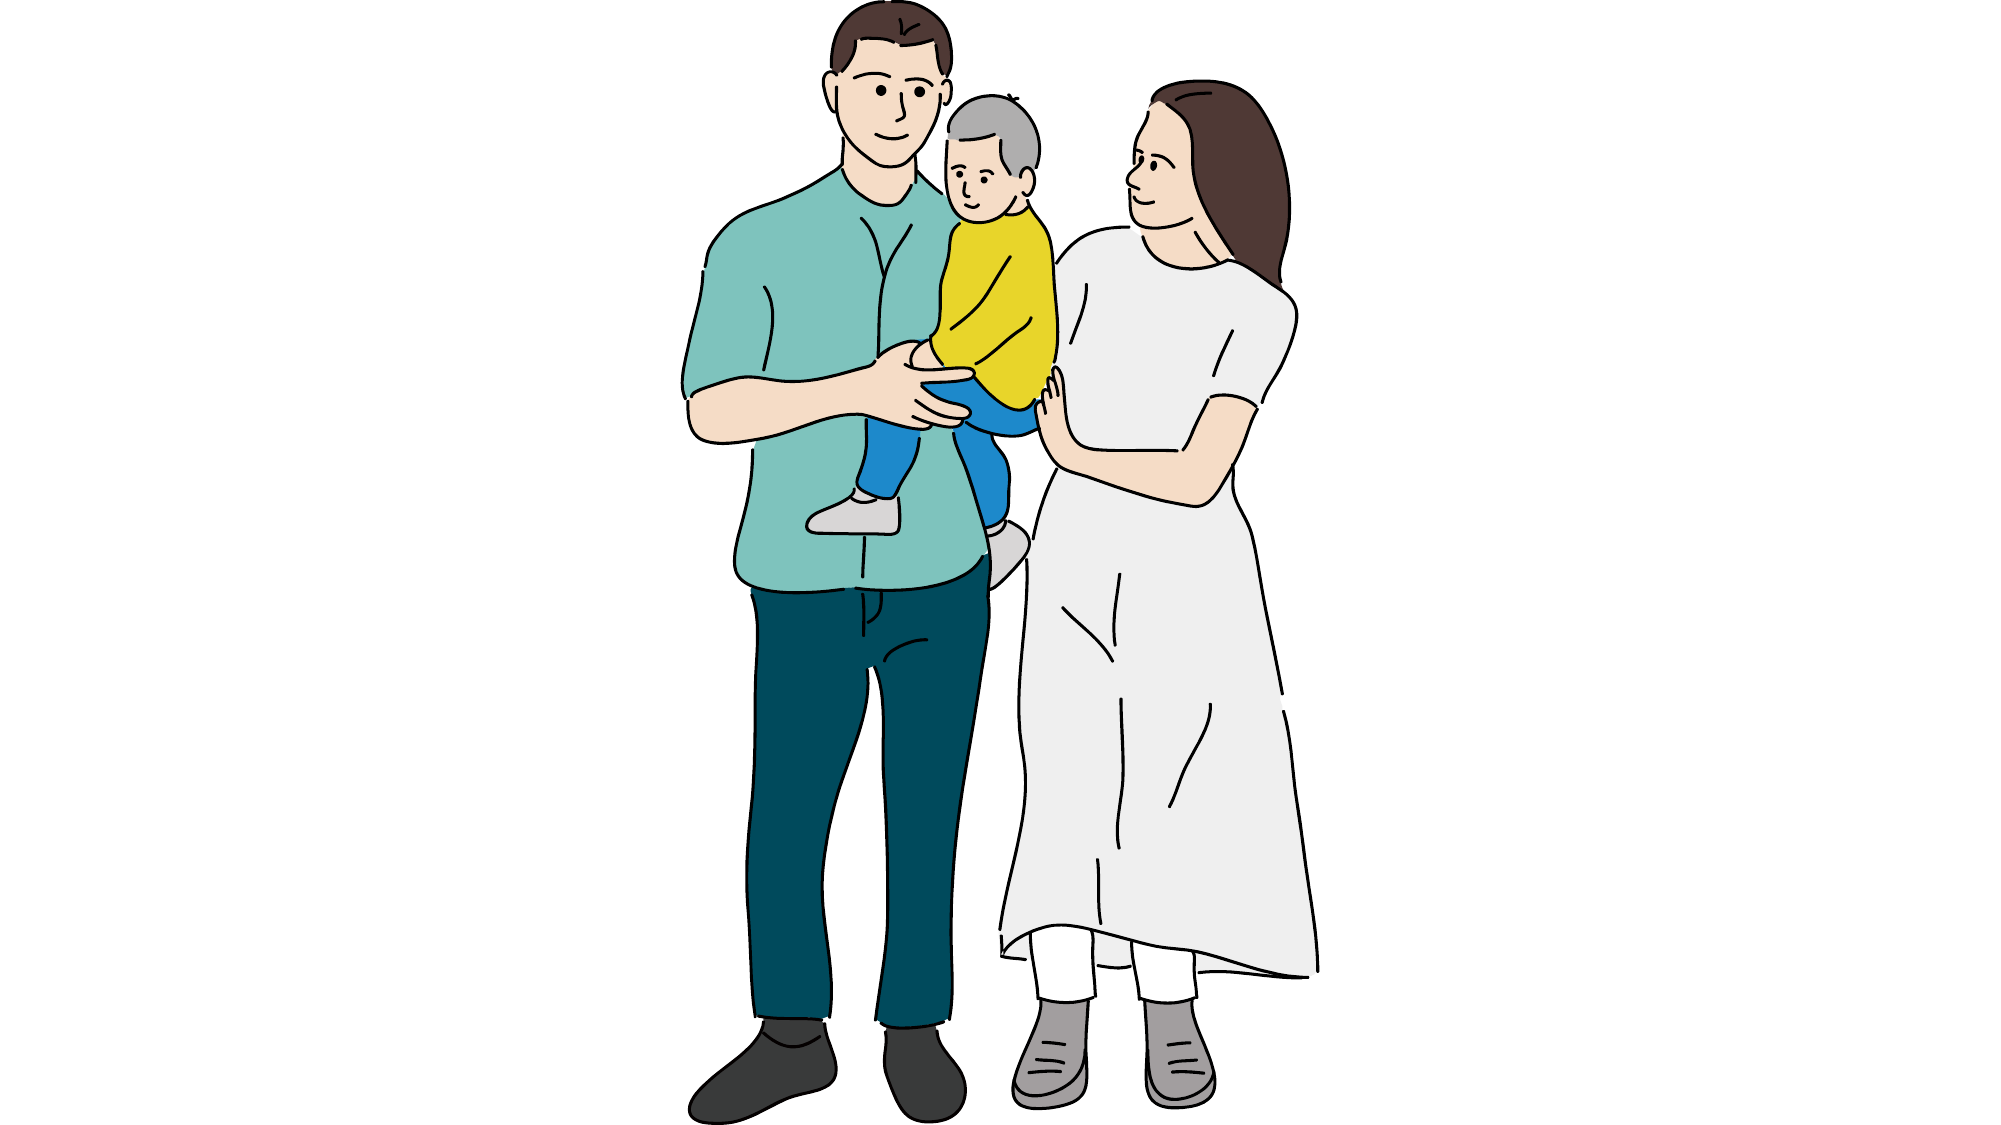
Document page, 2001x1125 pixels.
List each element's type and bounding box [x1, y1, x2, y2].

text_box [680, 0, 1320, 1125]
